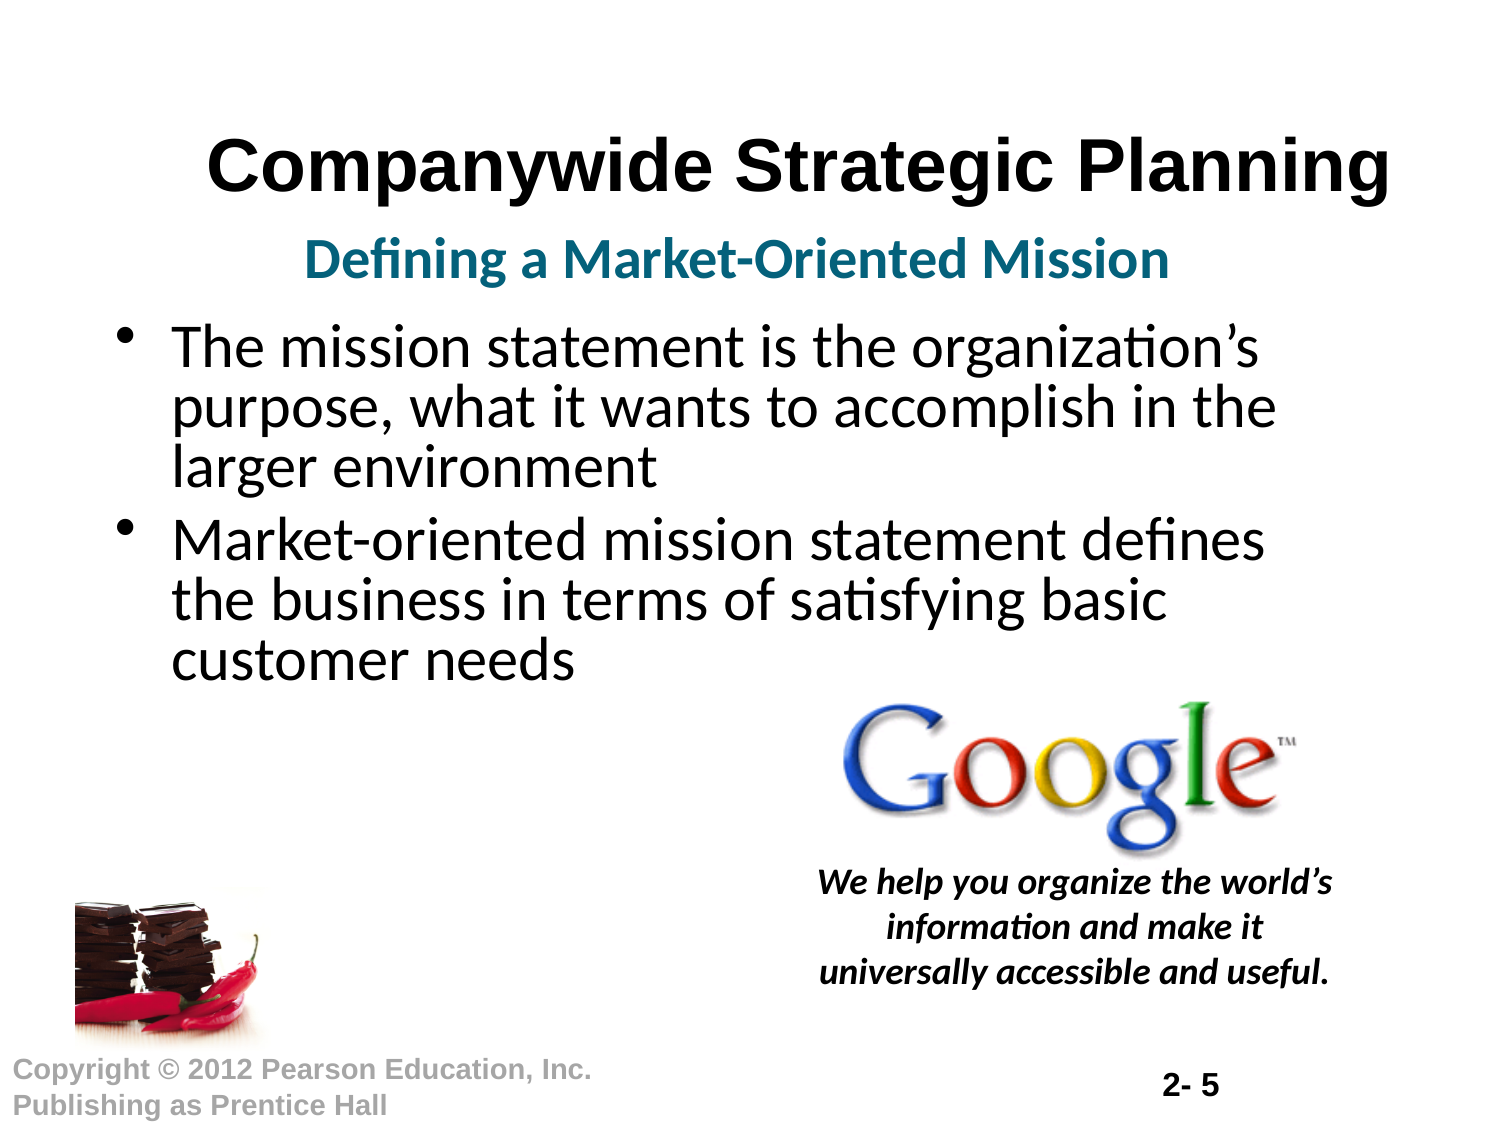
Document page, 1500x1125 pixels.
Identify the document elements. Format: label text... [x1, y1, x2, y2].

title Companywide Strategic Planning [162, 74, 1438, 263]
picture [75, 887, 275, 1054]
picture [837, 687, 1301, 873]
list The mission statement is the organization’s purpose, what it wants to accomplish in the larger environment Market-oriented mission statement defines the business in terms of satisfying basic customer needs [99, 312, 1376, 988]
text_box We help you organize the world’s information and make it universally accessible and useful. [800, 849, 1350, 1000]
list Defining a Market-Oriented Mission [149, 212, 1326, 276]
